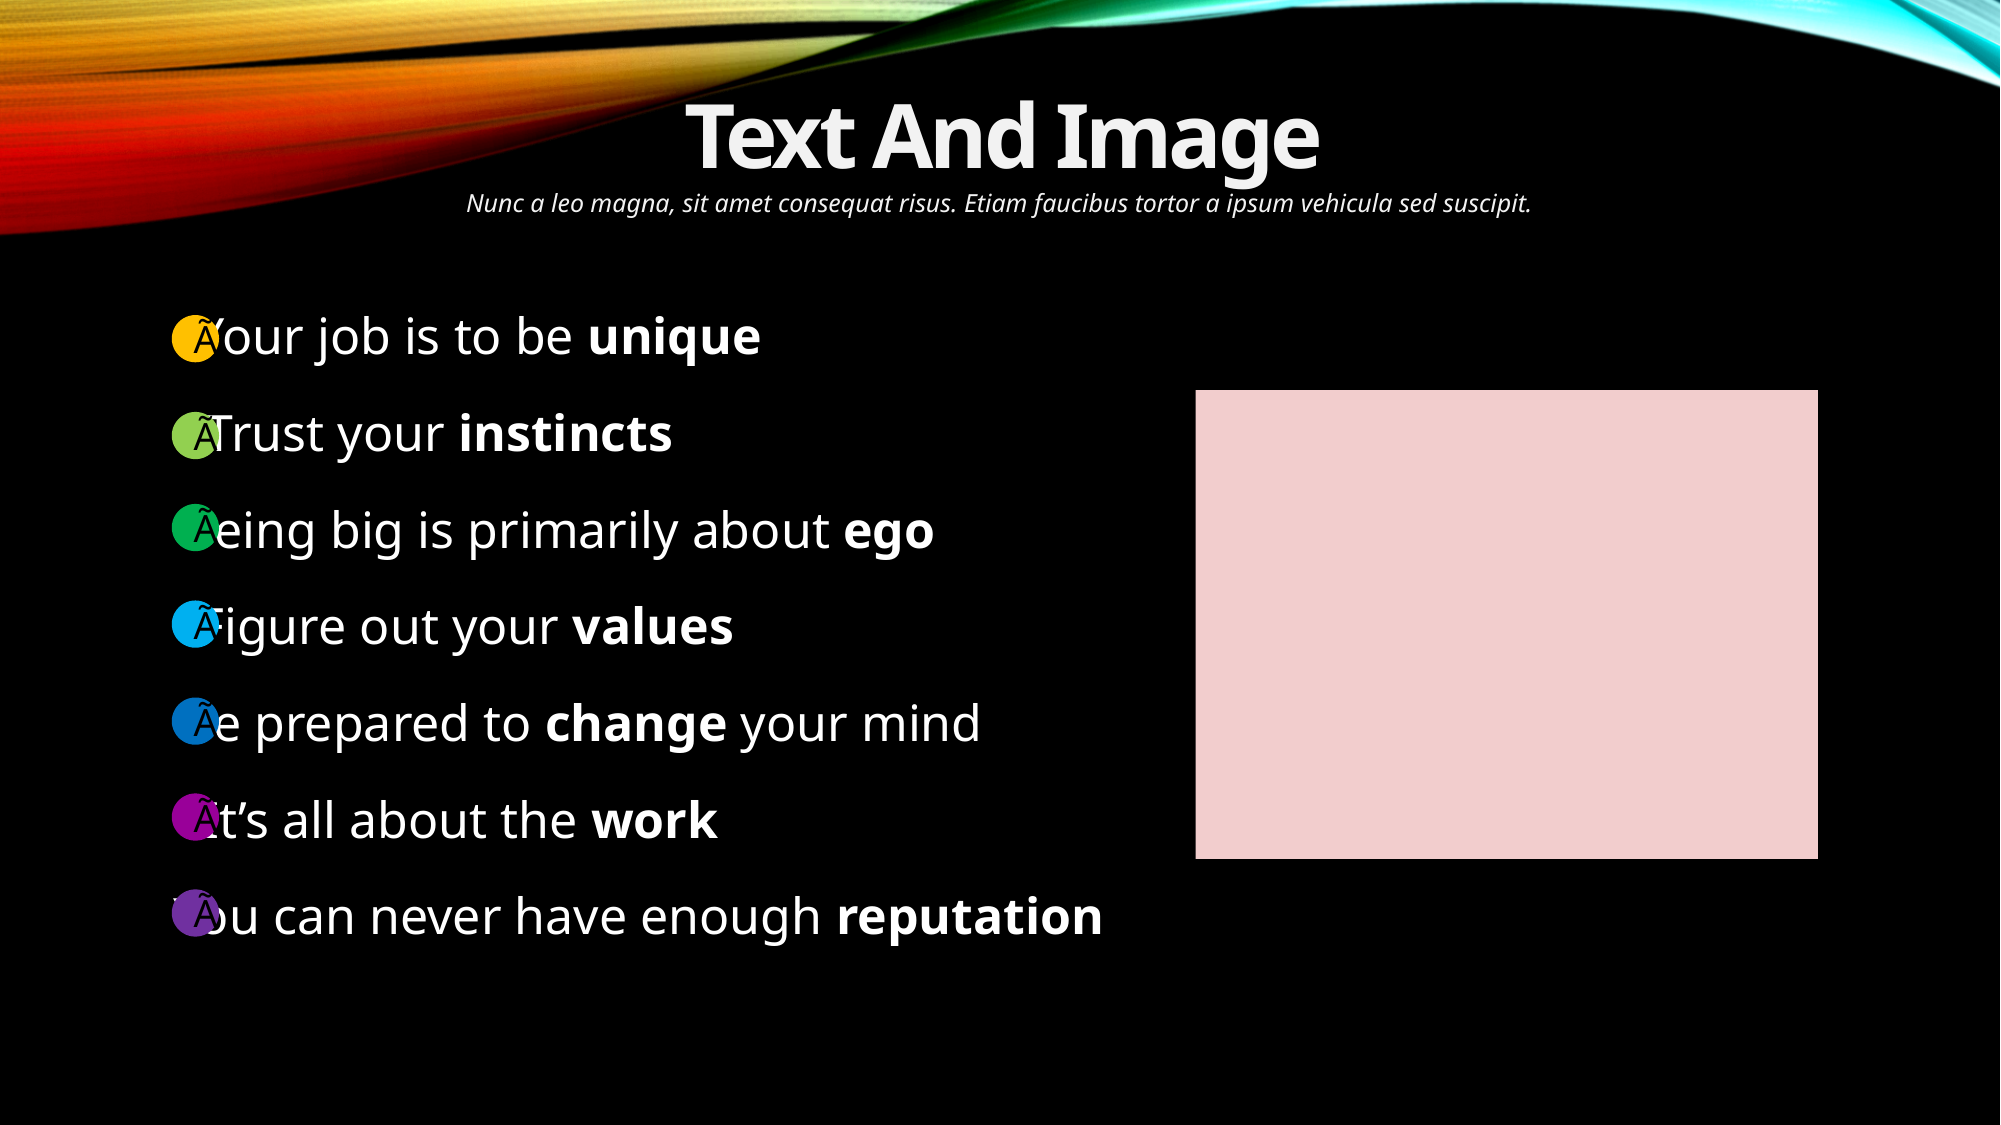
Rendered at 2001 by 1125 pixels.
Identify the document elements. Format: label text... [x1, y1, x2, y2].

text_box Trust your instincts [190, 394, 688, 470]
text_box Text And Image [674, 74, 1333, 182]
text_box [1190, 389, 1823, 860]
text_box Figure out your values [183, 587, 749, 662]
text_box Ã [170, 599, 221, 649]
text_box You can never have enough reputation [158, 876, 1120, 952]
text_box Your job is to be unique [181, 297, 777, 373]
text_box Ã [170, 792, 221, 842]
text_box Being big is primarily about ego [167, 490, 951, 566]
text_box Ã [170, 696, 221, 746]
text_box Ã [170, 502, 221, 553]
text_box It’s all about the work [187, 780, 734, 856]
text_box Ã [170, 314, 221, 364]
text_box Ã [170, 410, 221, 461]
text_box Be prepared to change your mind [166, 683, 998, 759]
text_box Nunc a leo magna, sit amet consequat risus. Etiam faucibus tortor a ipsum vehicula sed suscipit. [123, 182, 1884, 223]
picture [0, 0, 2000, 237]
text_box Ã [170, 888, 221, 938]
